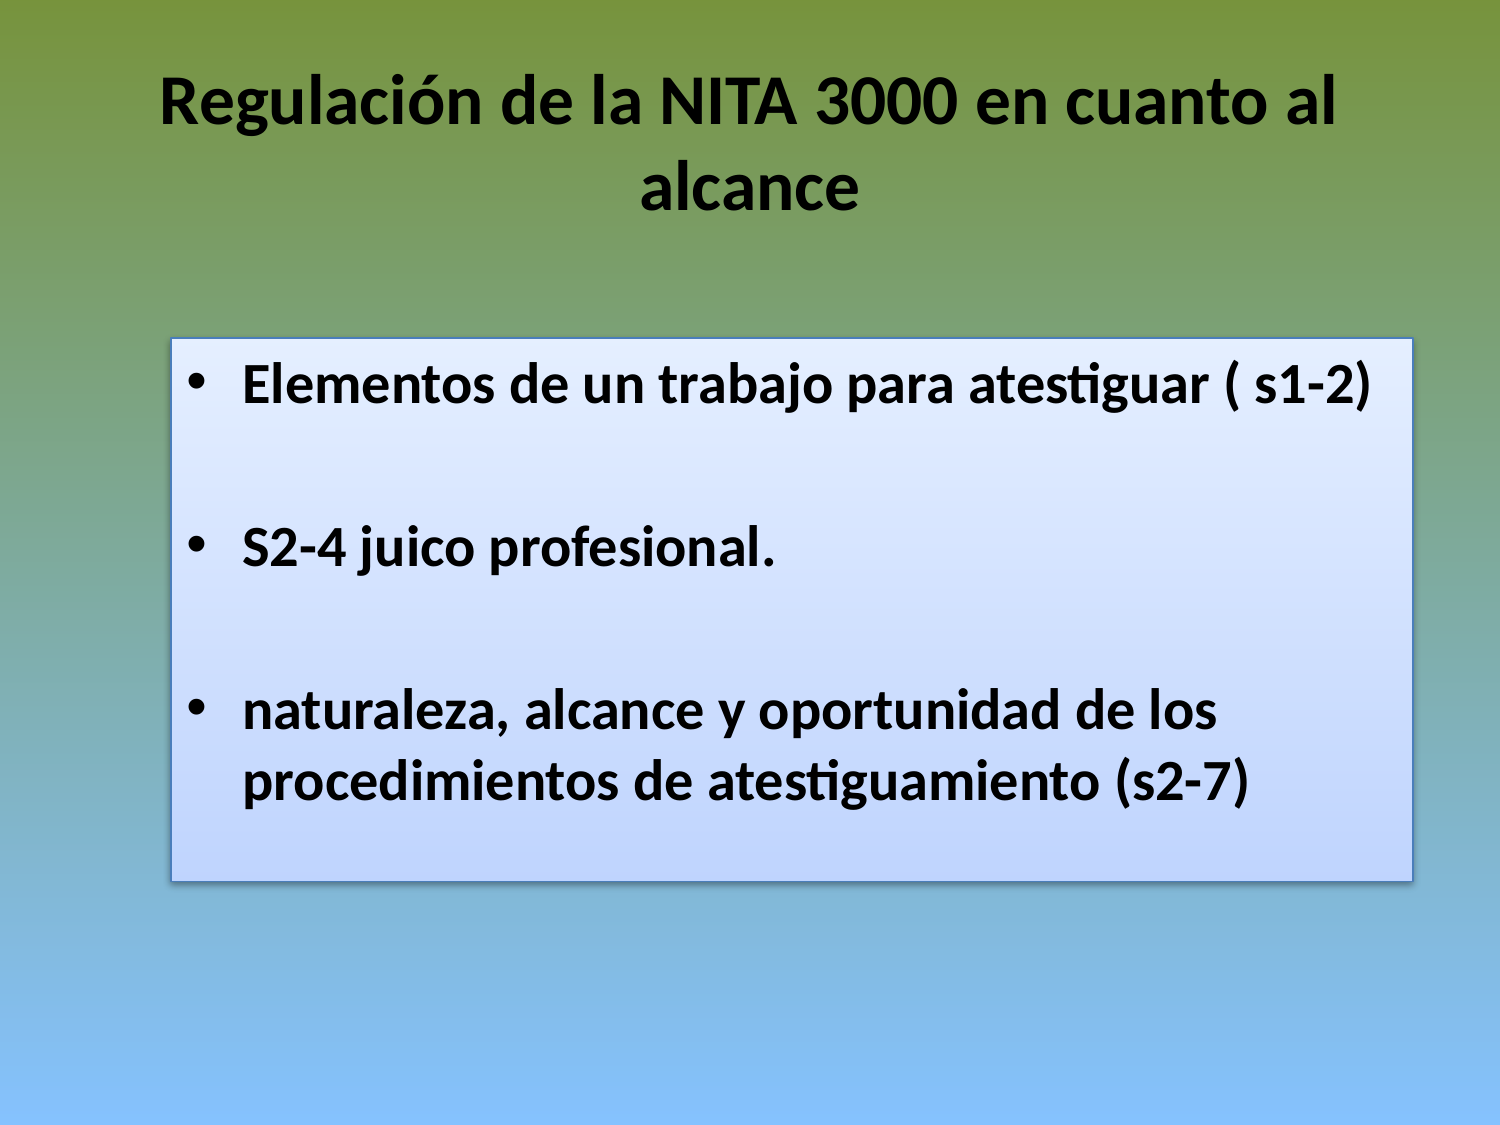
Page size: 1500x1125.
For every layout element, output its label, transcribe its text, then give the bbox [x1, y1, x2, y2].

list Elementos de un trabajo para atestiguar ( s1-2) S2-4 juico profesional. naturaleza, alcance y oportunidad de los procedimientos de atestiguamiento (s2-7) [170, 337, 1414, 882]
title Regulación de la NITA 3000 en cuanto al alcance [75, 45, 1425, 233]
